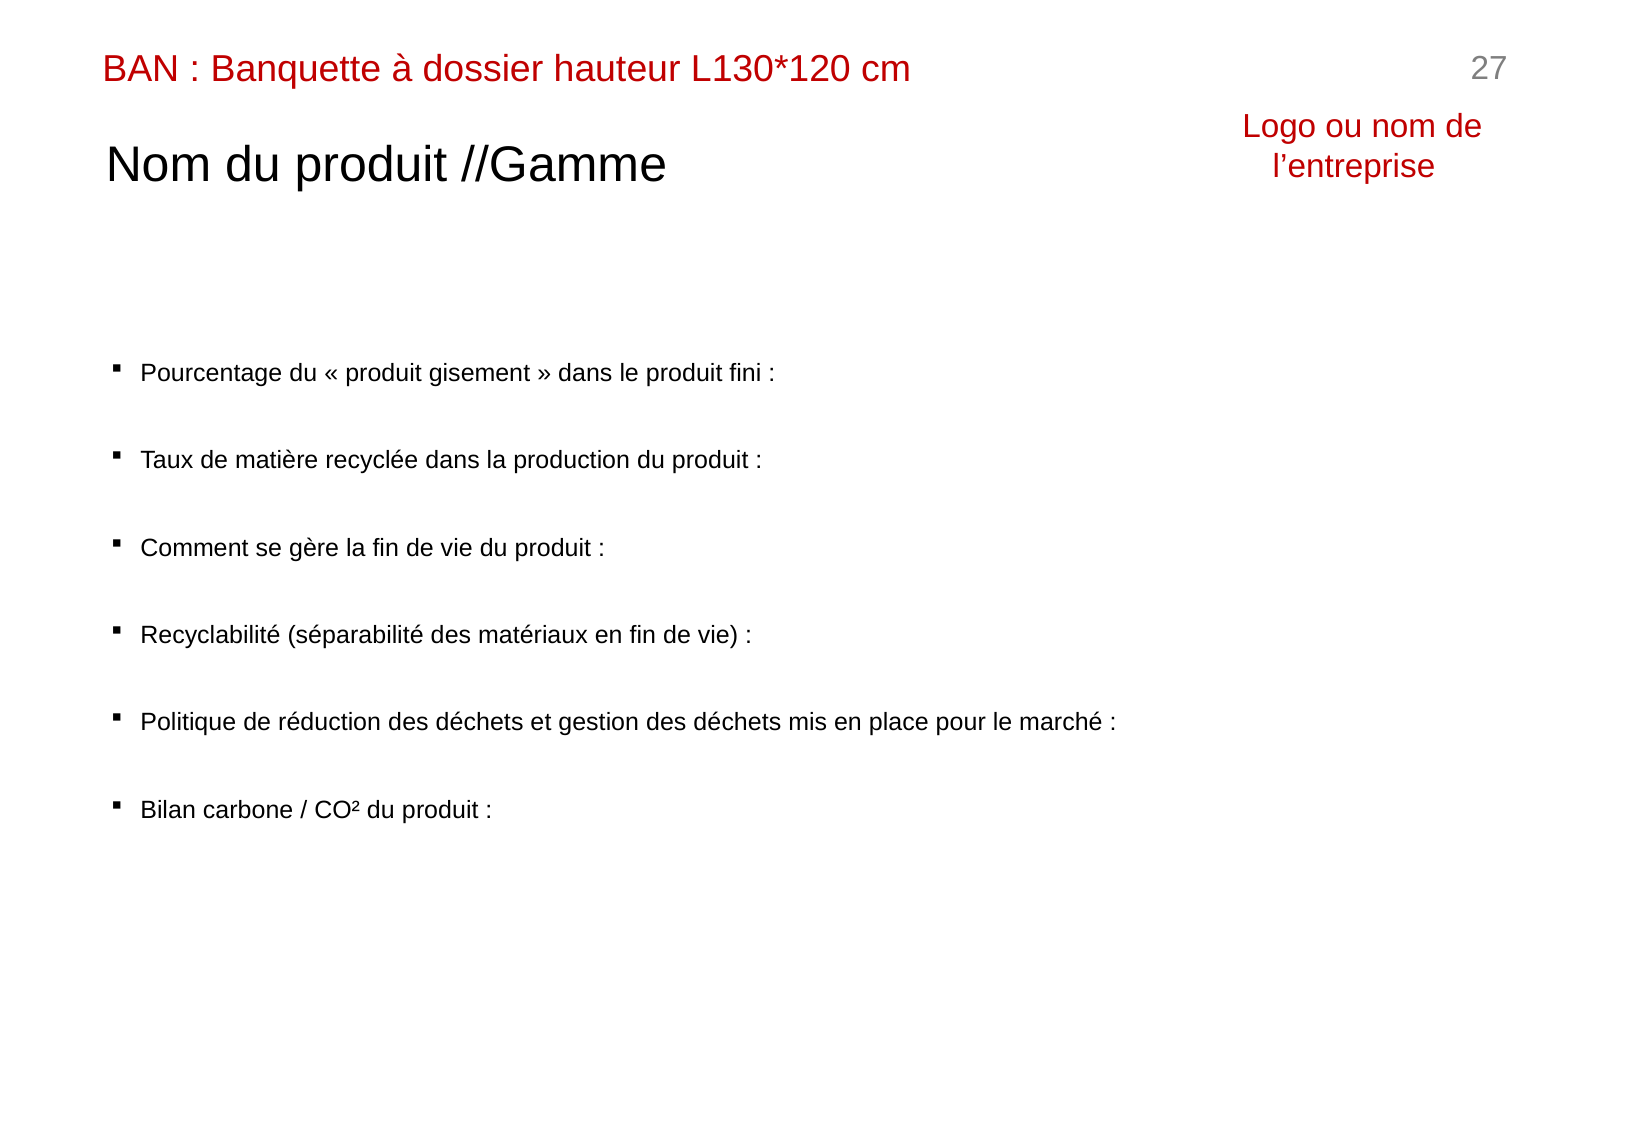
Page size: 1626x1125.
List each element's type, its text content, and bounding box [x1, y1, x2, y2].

text_box Pourcentage du « produit gisement » dans le produit fini : Taux de matière recyclée dans la production du produit : Comment se gère la fin de vie du produit : Recyclabilité (séparabilité des matériaux en fin de vie) : Politique de réduction des déchets et gestion des déchets mis en place pour le marché : Bilan carbone / CO² du produit : [81, 304, 1333, 1067]
list Nom du produit //Gamme [91, 109, 1523, 215]
text_box Logo ou nom de l’entreprise [1141, 91, 1567, 197]
slide_number 27 [1426, 19, 1523, 91]
title BAN : Banquette à dossier hauteur L130*120 cm [102, 19, 1426, 109]
